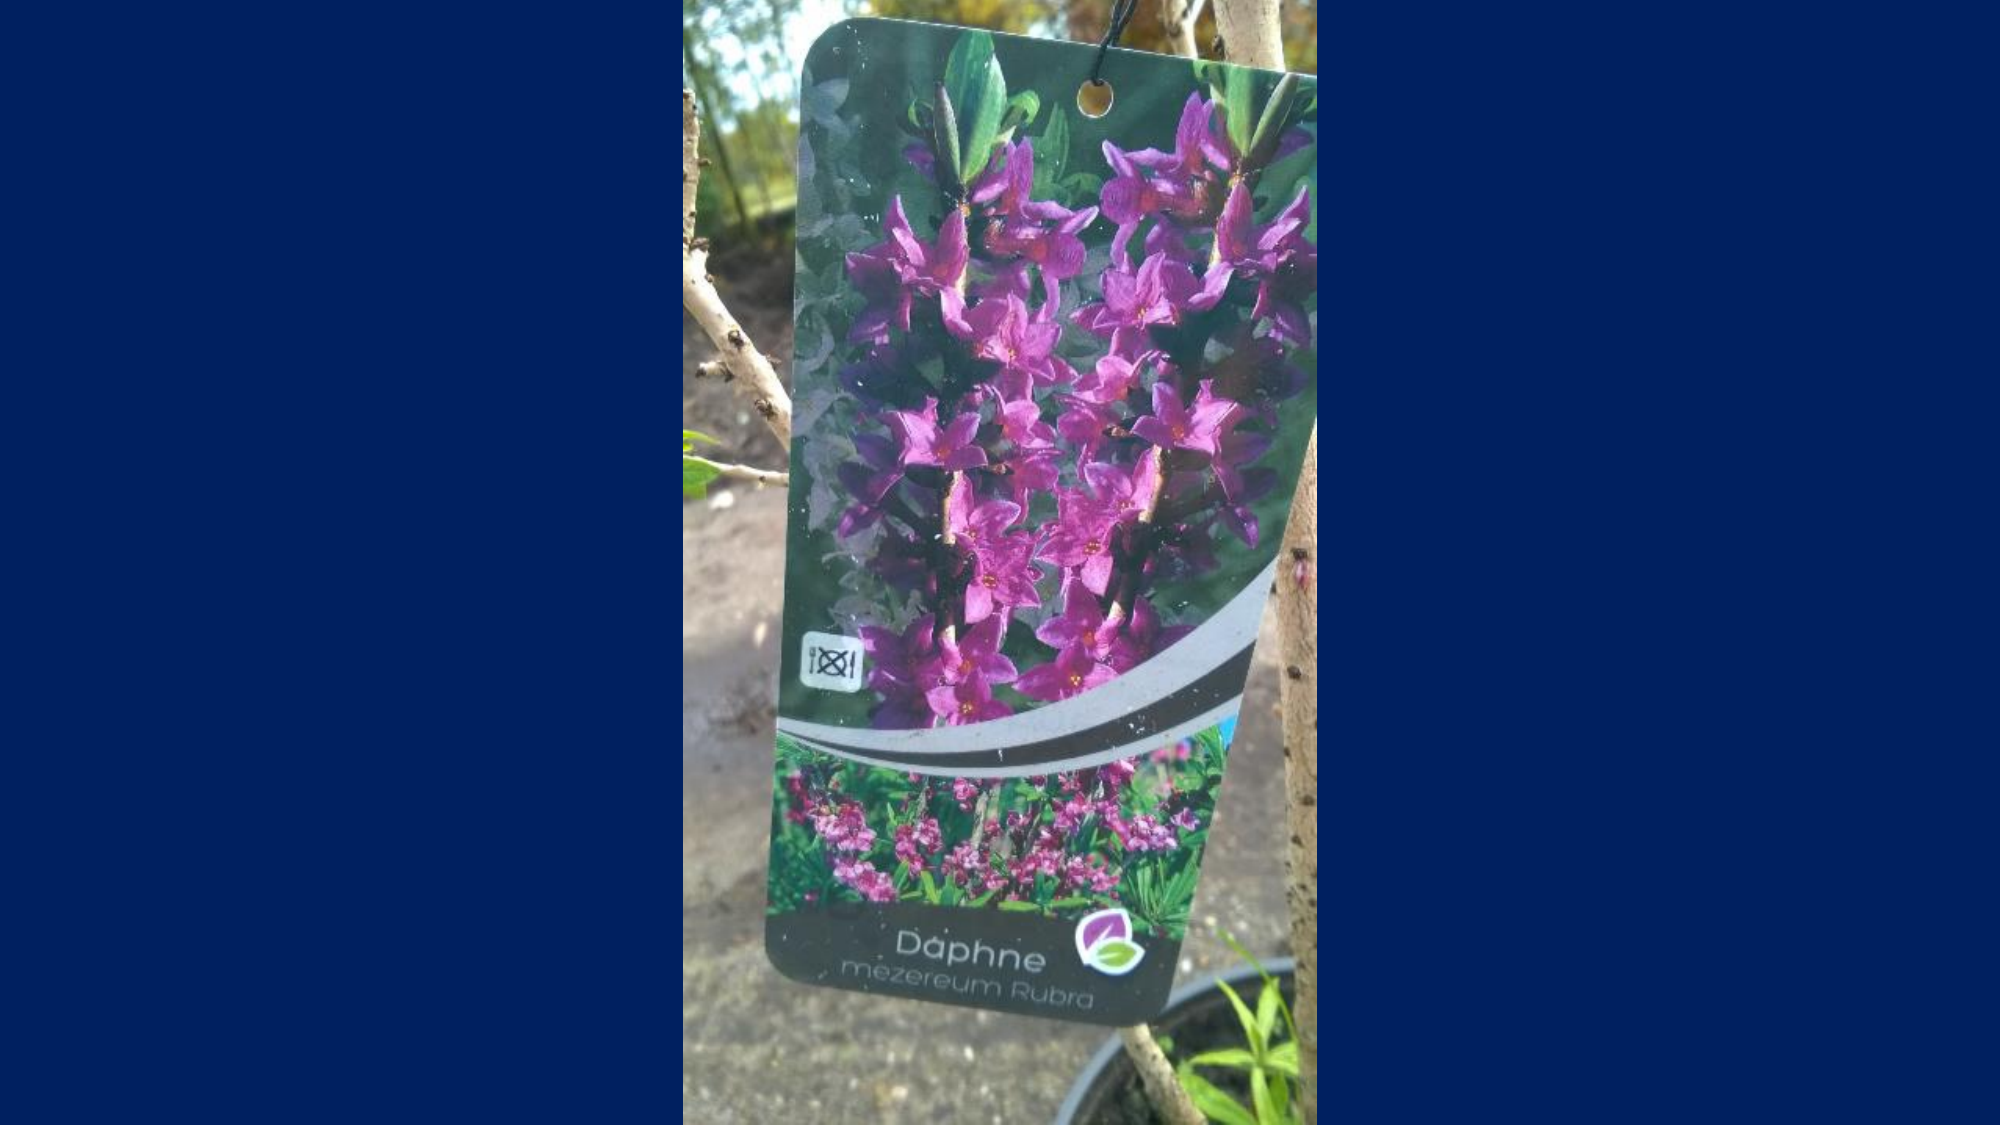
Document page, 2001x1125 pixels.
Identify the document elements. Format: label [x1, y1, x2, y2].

picture [683, 0, 1317, 1125]
